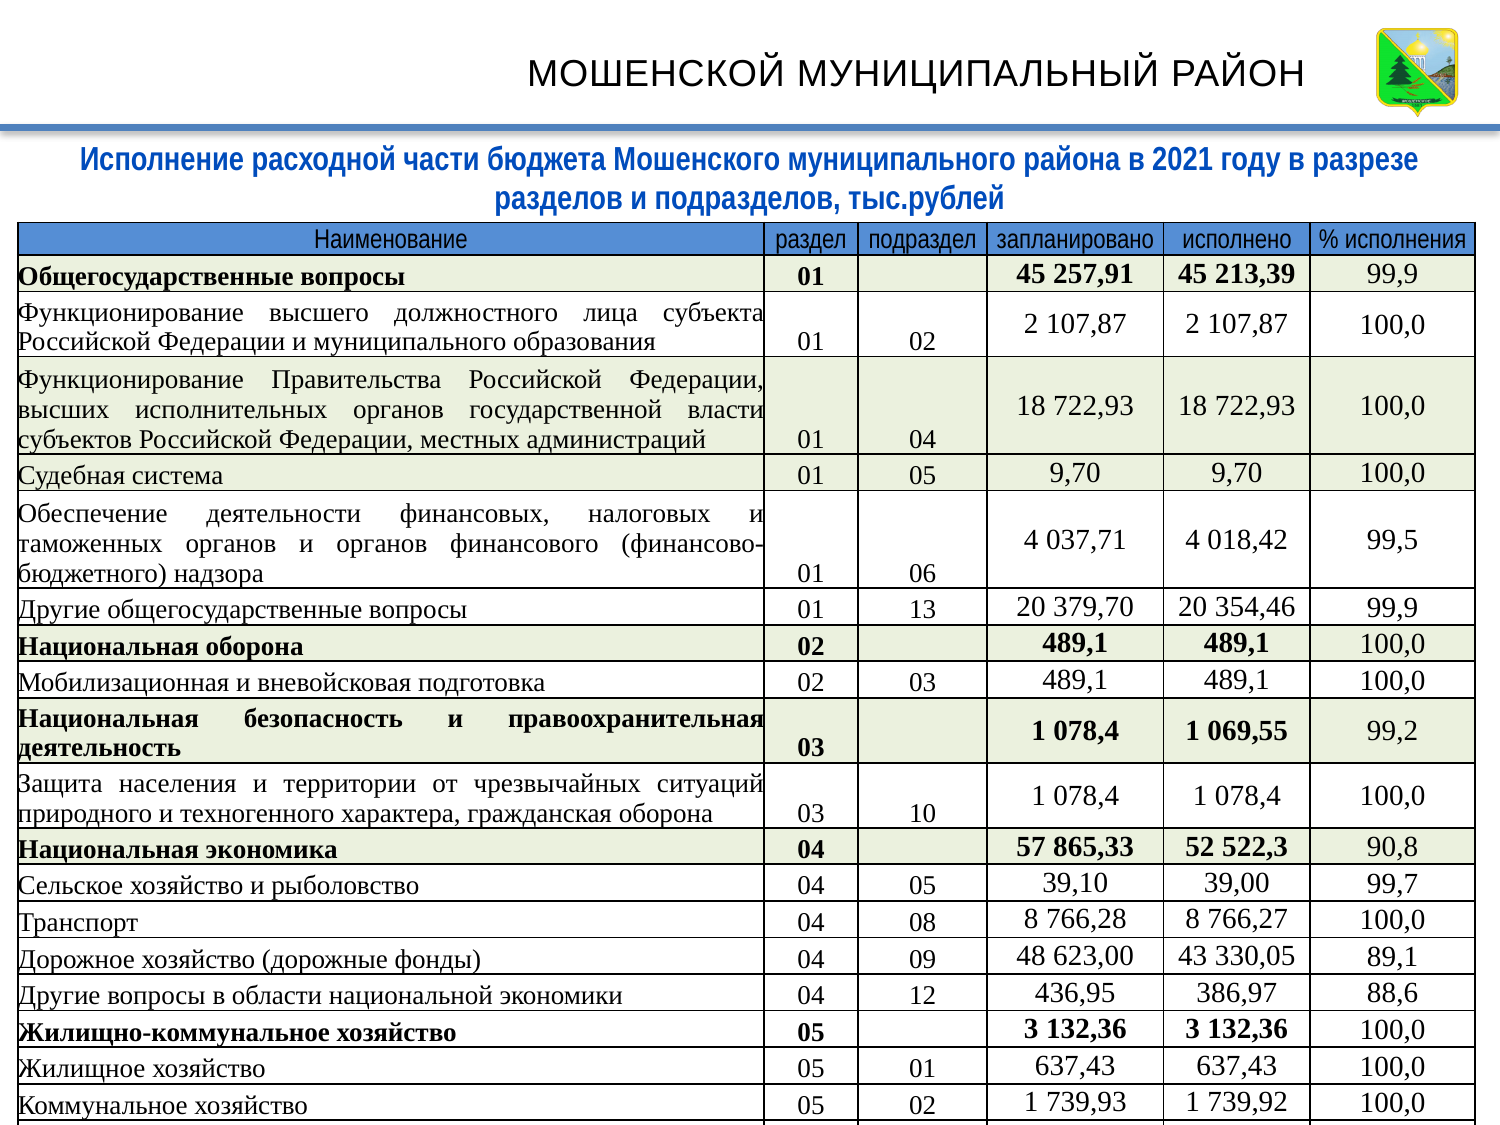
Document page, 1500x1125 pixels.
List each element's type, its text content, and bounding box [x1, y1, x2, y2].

table_cell 100,0 [1311, 1048, 1474, 1083]
table_cell 1 078,4 [988, 699, 1163, 762]
table_cell 08 [859, 902, 986, 937]
text_box Исполнение расходной части бюджета Мошенского муниципального района в 2021 году в разрезе разделов и подразделов, тыс.рублей [0, 139, 1500, 224]
table_cell 100,0 [1311, 902, 1474, 937]
text_box МОШЕНСКОЙ МУНИЦИПАЛЬНЫЙ РАЙОН [512, 41, 1350, 102]
table_cell Функционирование Правительства Российской Федерации, высших исполнительных органов государственной власти субъектов Российской Федерации, местных администраций [19, 357, 763, 453]
table_cell 90,8 [1311, 829, 1474, 863]
table_cell 10 [859, 764, 986, 827]
table_cell Национальная экономика [19, 829, 763, 863]
table_cell 01 [765, 256, 857, 291]
table_cell 12 [859, 975, 986, 1010]
table_cell 02 [765, 662, 857, 697]
table_cell 45 213,39 [1164, 256, 1309, 291]
table_cell 01 [765, 491, 857, 587]
table_cell 3 132,36 [988, 1011, 1163, 1046]
table_header % исполнения [1311, 223, 1474, 254]
table_cell 755,0 [988, 1121, 1163, 1125]
table_cell 05 [765, 1121, 857, 1125]
table_cell 489,1 [988, 626, 1163, 660]
table_cell 100,0 [1311, 1011, 1474, 1046]
table_cell 1 739,92 [1164, 1085, 1309, 1119]
table_cell Жилищное хозяйство [19, 1048, 763, 1083]
table_cell Жилищно-коммунальное хозяйство [19, 1011, 763, 1046]
table_cell 99,9 [1311, 256, 1474, 291]
table_cell 02 [859, 292, 986, 356]
table_cell 04 [859, 357, 986, 453]
table_header исполнено [1164, 223, 1309, 254]
table_cell [859, 829, 986, 863]
table_cell 100,0 [1311, 1121, 1474, 1125]
table_cell 13 [859, 589, 986, 624]
table_cell 489,1 [1164, 662, 1309, 697]
table_cell 1 739,93 [988, 1085, 1163, 1119]
table_cell 99,5 [1311, 491, 1474, 587]
table_cell 1 078,4 [988, 764, 1163, 827]
table_cell 100,0 [1311, 292, 1474, 356]
table_cell Национальная оборона [19, 626, 763, 660]
table_cell Дорожное хозяйство (дорожные фонды) [19, 938, 763, 973]
table_cell 100,0 [1311, 662, 1474, 697]
table_cell 755,0 [1164, 1121, 1309, 1125]
table_cell 01 [859, 1048, 986, 1083]
table_cell [859, 1011, 986, 1046]
table_cell 03 [765, 764, 857, 827]
table_cell 52 522,3 [1164, 829, 1309, 863]
table_cell Судебная система [19, 455, 763, 490]
table_cell 05 [765, 1011, 857, 1046]
table_cell 489,1 [1164, 626, 1309, 660]
table_cell 99,9 [1311, 589, 1474, 624]
table_cell 04 [765, 975, 857, 1010]
table_cell 04 [765, 865, 857, 900]
table_cell 03 [859, 1121, 986, 1125]
table_cell Защита населения и территории от чрезвычайных ситуаций природного и техногенного характера, гражданская оборона [19, 764, 763, 827]
table_cell 9,70 [988, 455, 1163, 490]
table_cell 100,0 [1311, 764, 1474, 827]
table_cell Национальная безопасность и правоохранительная деятельность [19, 699, 763, 762]
table_cell 9,70 [1164, 455, 1309, 490]
table_cell 02 [859, 1085, 986, 1119]
table_cell 39,10 [988, 865, 1163, 900]
table_header Наименование [19, 223, 763, 254]
table_cell 99,7 [1311, 865, 1474, 900]
table_cell 1 069,55 [1164, 699, 1309, 762]
table_cell Обеспечение деятельности финансовых, налоговых и таможенных органов и органов финансового (финансово-бюджетного) надзора [19, 491, 763, 587]
table_cell [859, 626, 986, 660]
table_header запланировано [988, 223, 1163, 254]
table_cell 637,43 [988, 1048, 1163, 1083]
table_cell 4 037,71 [988, 491, 1163, 587]
table_cell 48 623,00 [988, 938, 1163, 973]
table_header раздел [765, 223, 857, 254]
table_cell 489,1 [988, 662, 1163, 697]
table_cell 43 330,05 [1164, 938, 1309, 973]
table_cell Благоустройство [19, 1121, 763, 1125]
table_cell 3 132,36 [1164, 1011, 1309, 1046]
table_cell 57 865,33 [988, 829, 1163, 863]
table_header подраздел [859, 223, 986, 254]
table_cell 8 766,27 [1164, 902, 1309, 937]
table_cell 100,0 [1311, 455, 1474, 490]
table_cell 04 [765, 902, 857, 937]
table_cell 20 379,70 [988, 589, 1163, 624]
table_cell 09 [859, 938, 986, 973]
table_cell Мобилизационная и вневойсковая подготовка [19, 662, 763, 697]
table_cell 637,43 [1164, 1048, 1309, 1083]
table_cell 18 722,93 [988, 357, 1163, 453]
table_cell 39,00 [1164, 865, 1309, 900]
table_cell 45 257,91 [988, 256, 1163, 291]
table_cell [859, 699, 986, 762]
table_cell Другие общегосударственные вопросы [19, 589, 763, 624]
table_cell 03 [859, 662, 986, 697]
table_cell 18 722,93 [1164, 357, 1309, 453]
table_cell 1 078,4 [1164, 764, 1309, 827]
table_cell 436,95 [988, 975, 1163, 1010]
table_cell 89,1 [1311, 938, 1474, 973]
table_cell 01 [765, 589, 857, 624]
table_cell 88,6 [1311, 975, 1474, 1010]
table_cell 04 [765, 829, 857, 863]
table_cell 100,0 [1311, 626, 1474, 660]
table_cell 03 [765, 699, 857, 762]
table_cell 99,2 [1311, 699, 1474, 762]
table_cell 05 [765, 1085, 857, 1119]
table_cell 386,97 [1164, 975, 1309, 1010]
table_cell 20 354,46 [1164, 589, 1309, 624]
table_cell 02 [765, 626, 857, 660]
table_cell [859, 256, 986, 291]
table_cell 2 107,87 [1164, 292, 1309, 356]
table_cell Другие вопросы в области национальной экономики [19, 975, 763, 1010]
table_cell 01 [765, 455, 857, 490]
table_cell 05 [765, 1048, 857, 1083]
table_cell Функционирование высшего должностного лица субъекта Российской Федерации и муниципального образования [19, 292, 763, 356]
table_cell Общегосударственные вопросы [19, 256, 763, 291]
table_cell 05 [859, 455, 986, 490]
table_cell 05 [859, 865, 986, 900]
picture [1375, 26, 1459, 118]
table_cell 04 [765, 938, 857, 973]
table_cell Сельское хозяйство и рыболовство [19, 865, 763, 900]
table_cell 01 [765, 292, 857, 356]
table_cell 2 107,87 [988, 292, 1163, 356]
table_cell 01 [765, 357, 857, 453]
table_cell 100,0 [1311, 1085, 1474, 1119]
table_cell 100,0 [1311, 357, 1474, 453]
table_cell 06 [859, 491, 986, 587]
table_cell Транспорт [19, 902, 763, 937]
table_cell Коммунальное хозяйство [19, 1085, 763, 1119]
table_cell 8 766,28 [988, 902, 1163, 937]
table_cell 4 018,42 [1164, 491, 1309, 587]
